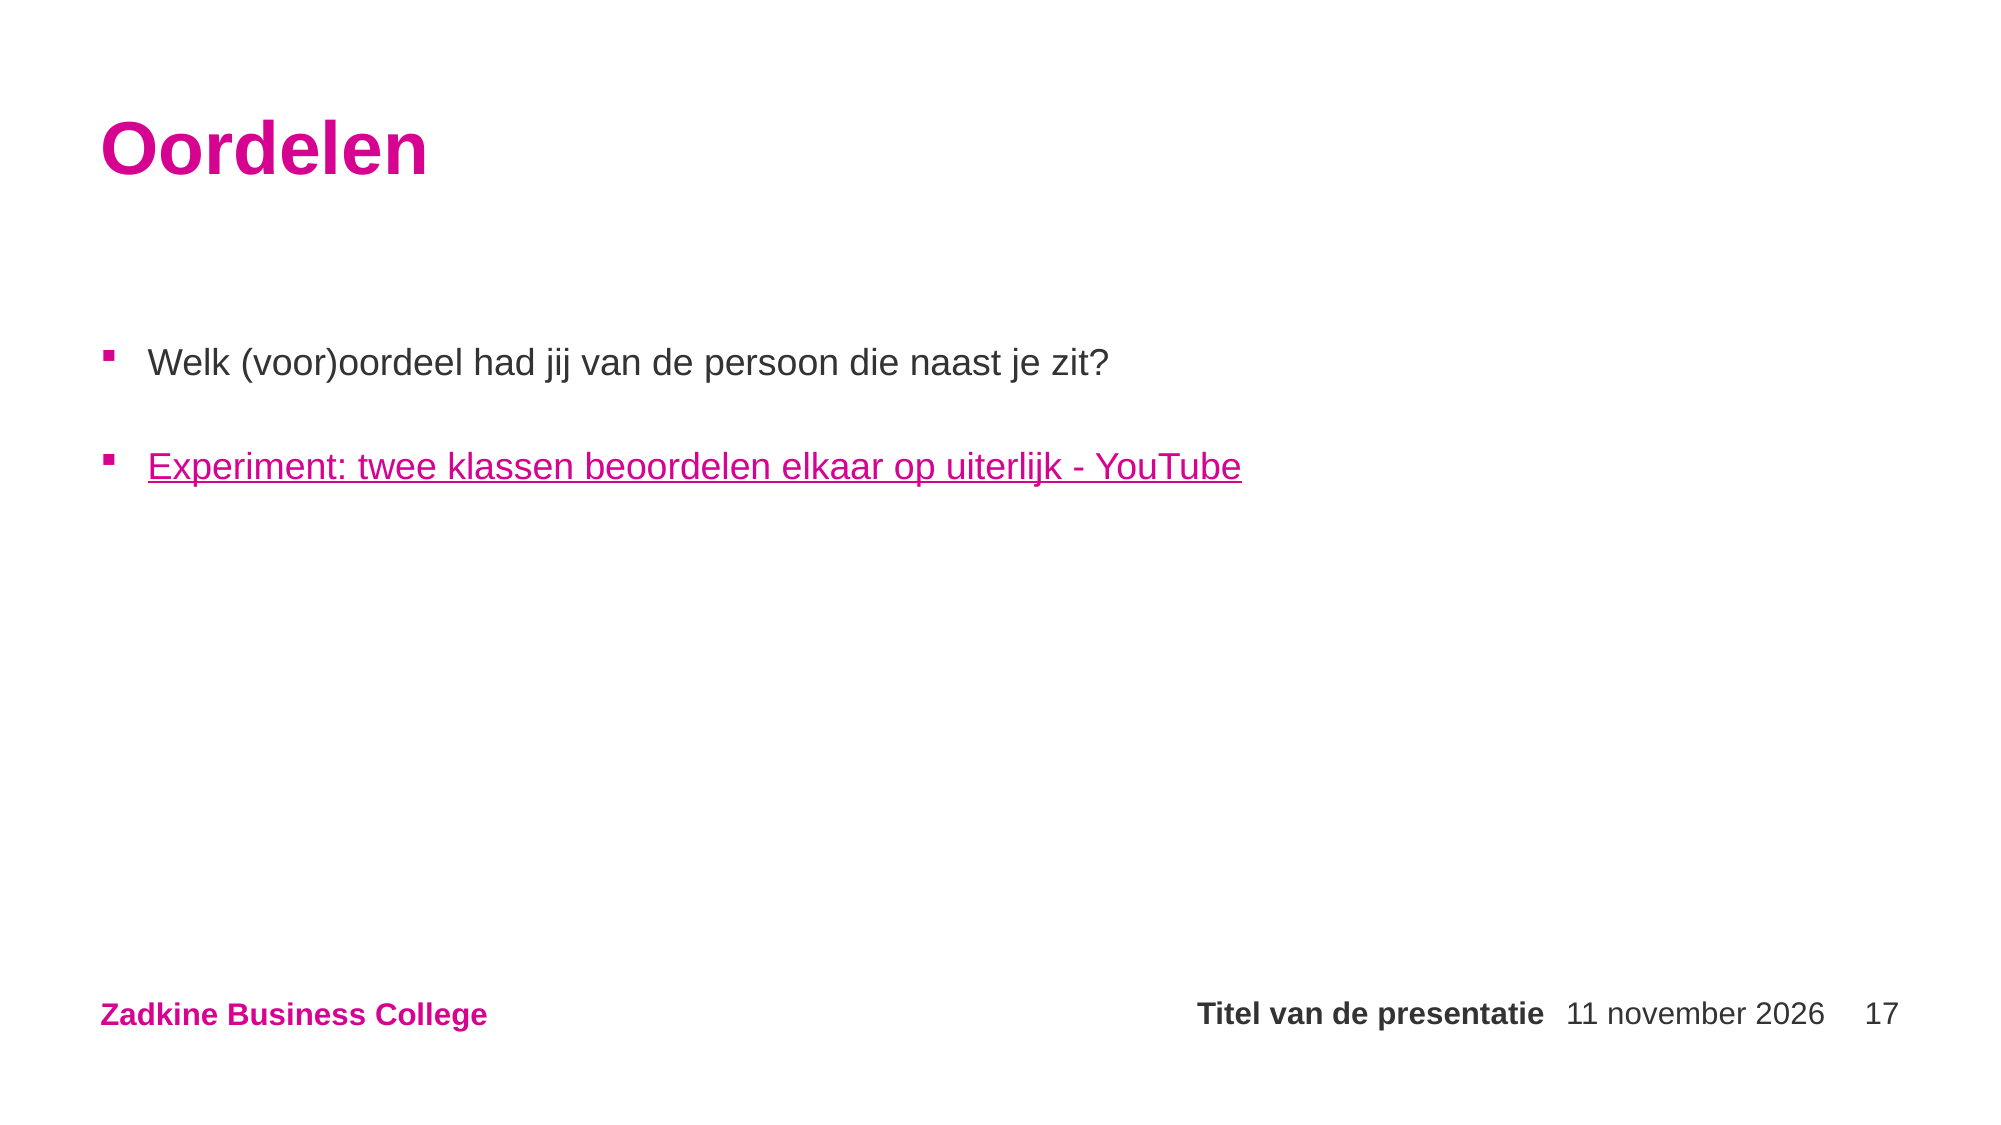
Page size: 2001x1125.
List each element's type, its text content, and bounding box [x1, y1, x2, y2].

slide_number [1546, 993, 1825, 1033]
footer Titel van de presentatie [870, 993, 1546, 1033]
list Welk (voor)oordeel had jij van de persoon die naast je zit? Experiment: twee klassen beoordelen elkaar op uiterlijk - YouTube [100, 331, 1900, 917]
slide_number 17 [1825, 993, 1900, 1033]
title Oordelen [100, 100, 1900, 190]
